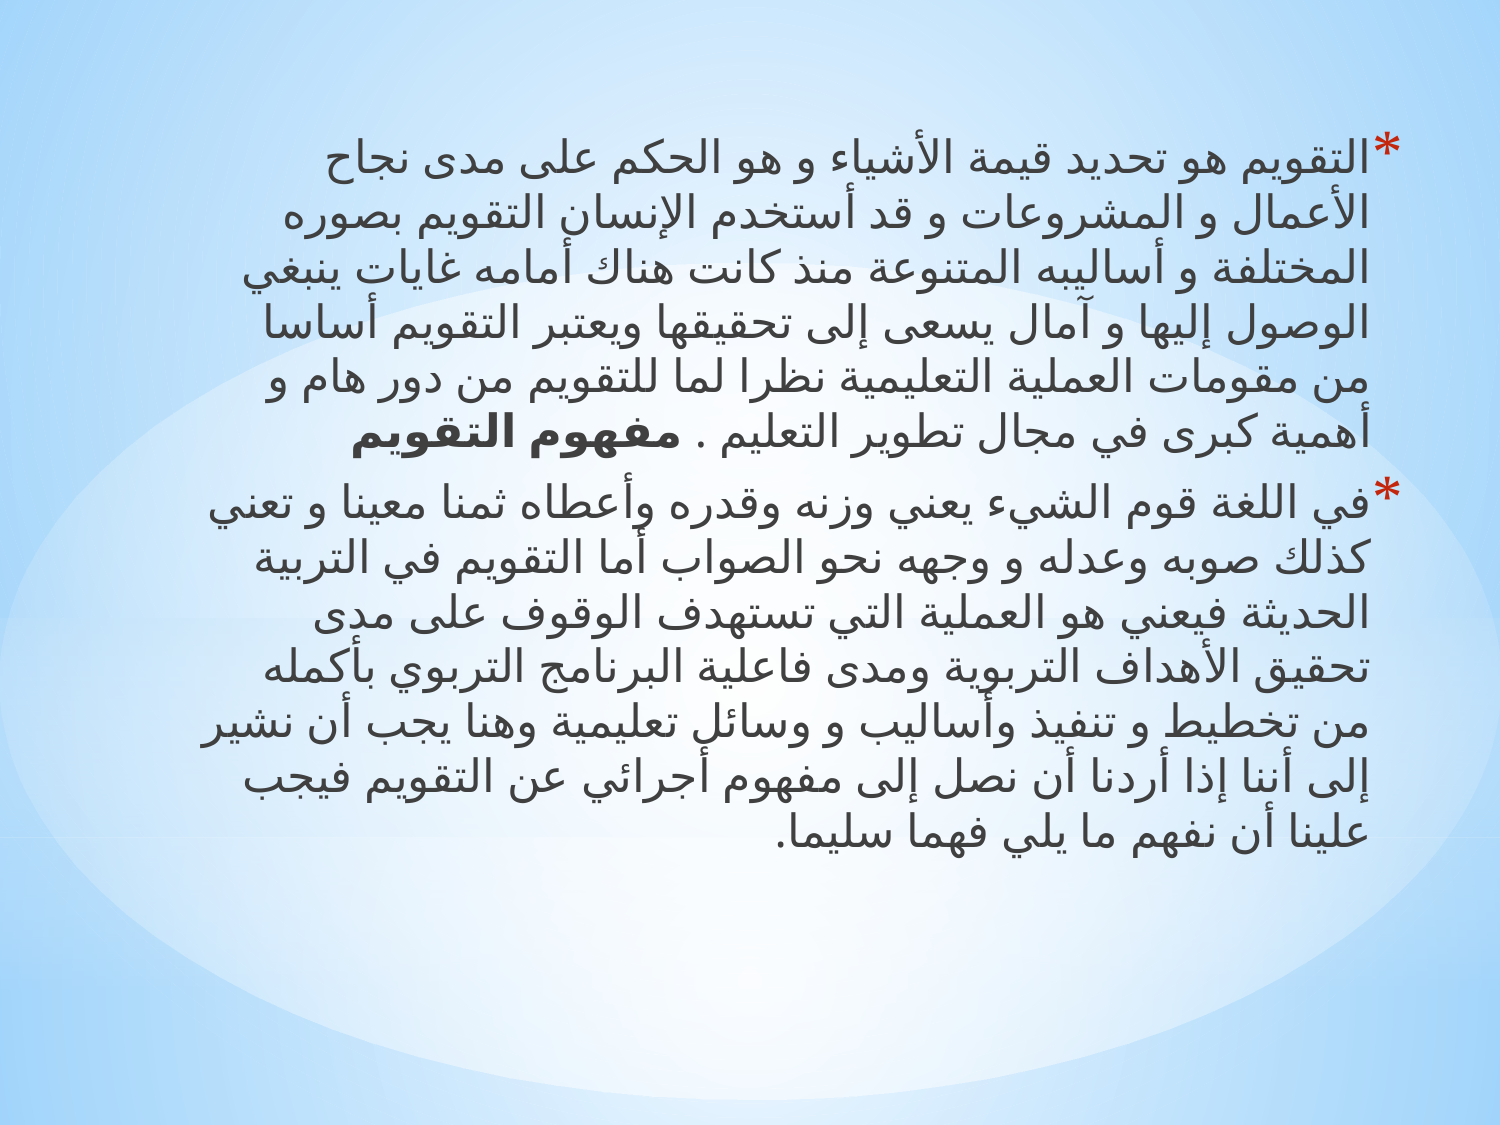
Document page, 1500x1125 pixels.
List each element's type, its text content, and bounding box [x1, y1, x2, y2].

list التقويم هو تحديد قيمة الأشياء و هو الحكم على مدى نجاح الأعمال و المشروعات و قد أستخدم الإنسان التقويم بصوره المختلفة و أساليبه المتنوعة منذ كانت هناك أمامه غايات ينبغي الوصول إليها و آمال يسعى إلى تحقيقها ويعتبر التقويم أساسا من مقومات العملية التعليمية نظرا لما للتقويم من دور هام و أهمية كبرى في مجال تطوير التعليم . مفهوم التقويم في اللغة قوم الشيء يعني وزنه وقدره وأعطاه ثمنا معينا و تعني كذلك صوبه وعدله و وجهه نحو الصواب أما التقويم في التربية الحديثة فيعني هو العملية التي تستهدف الوقوف على مدى تحقيق الأهداف التربوية ومدى فاعلية البرنامج التربوي بأكمله من تخطيط و تنفيذ وأساليب و وسائل تعليمية وهنا يجب أن نشير إلى أننا إذا أردنا أن نصل إلى مفهوم أجرائي عن التقويم فيجب علينا أن نفهم ما يلي فهما سليما. [187, 120, 1425, 1075]
